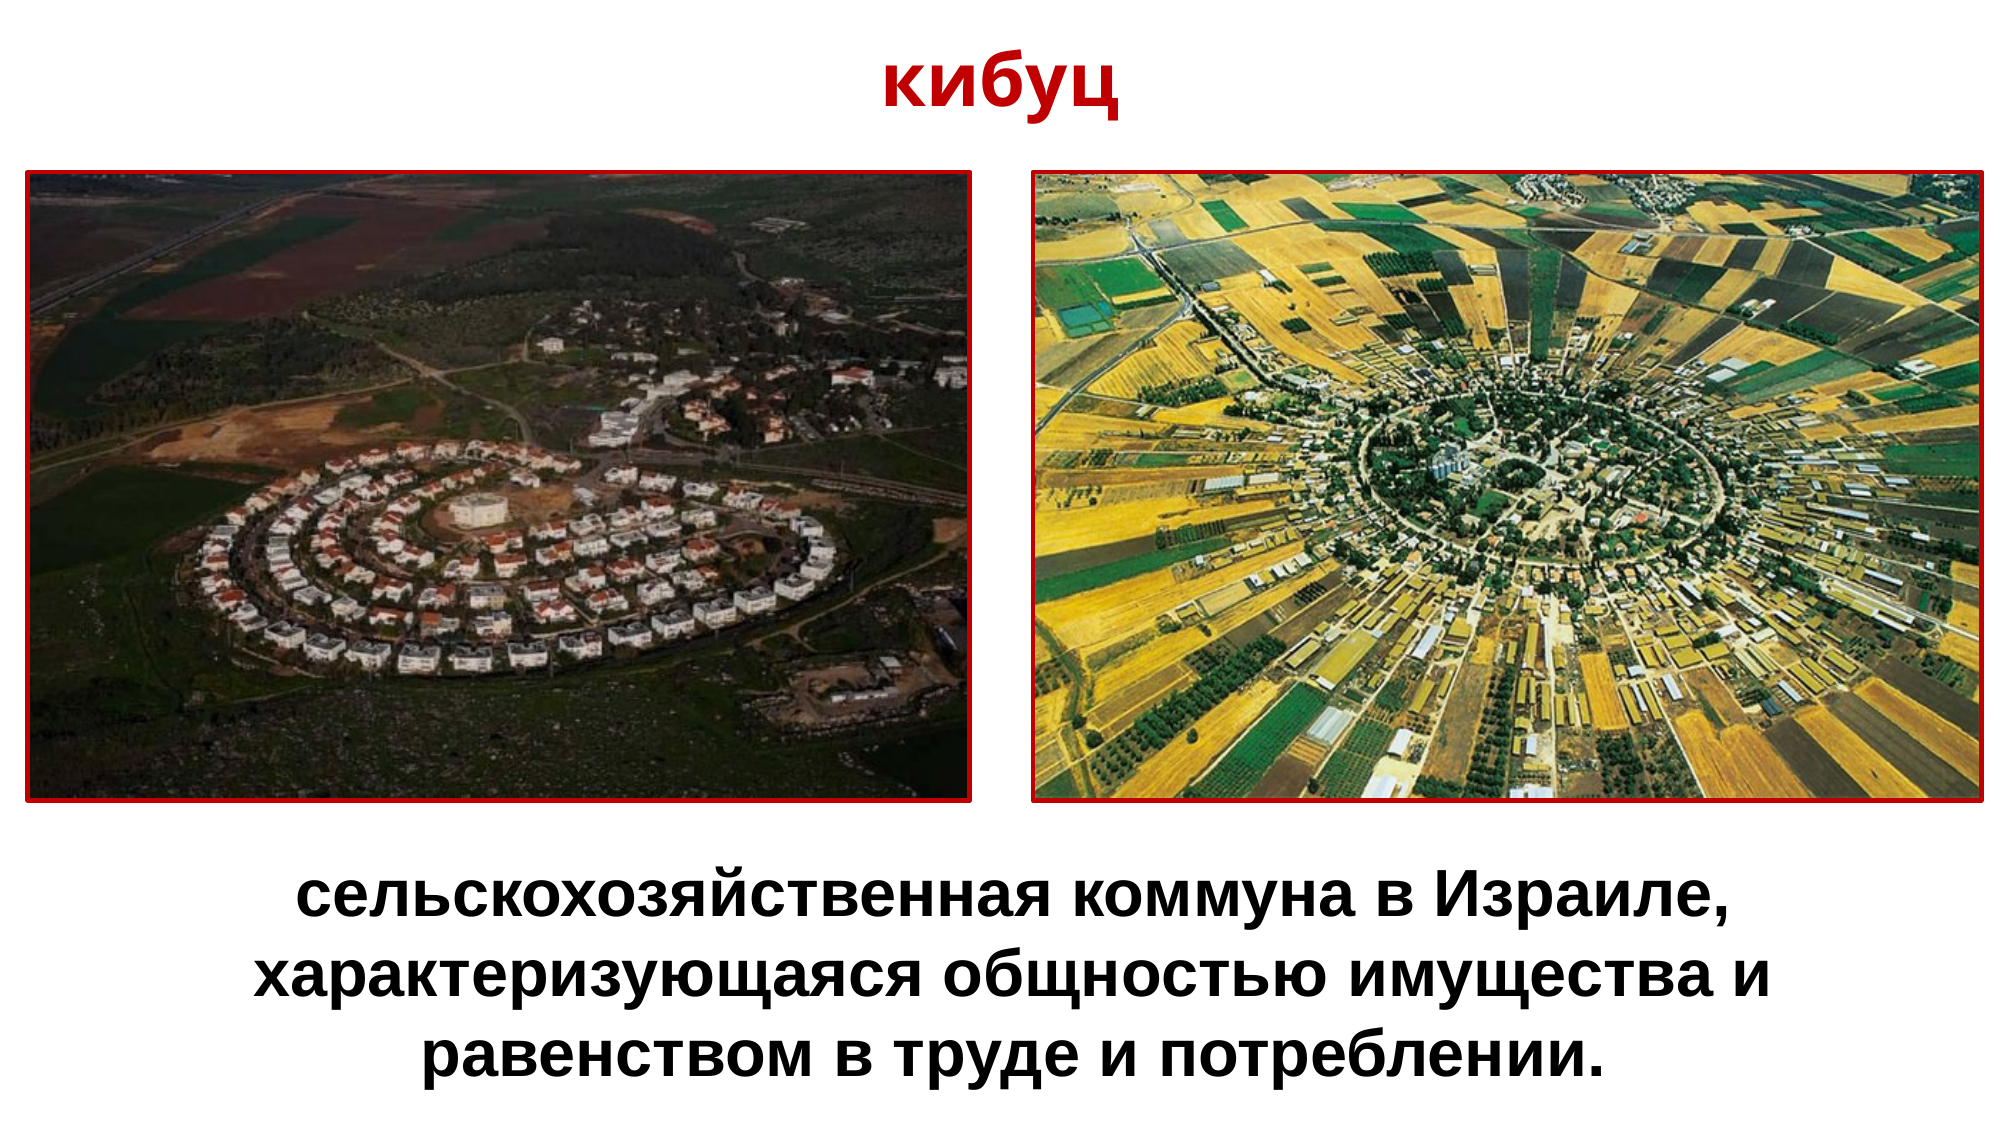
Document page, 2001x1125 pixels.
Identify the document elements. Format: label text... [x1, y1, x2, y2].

picture [1035, 174, 1980, 798]
picture [29, 174, 968, 798]
title кибуц [690, 34, 1310, 130]
text_box сельскохозяйственная коммуна в Израиле, характеризующаяся общностью имущества и равенством в труде и потреблении. [88, 842, 1939, 1098]
